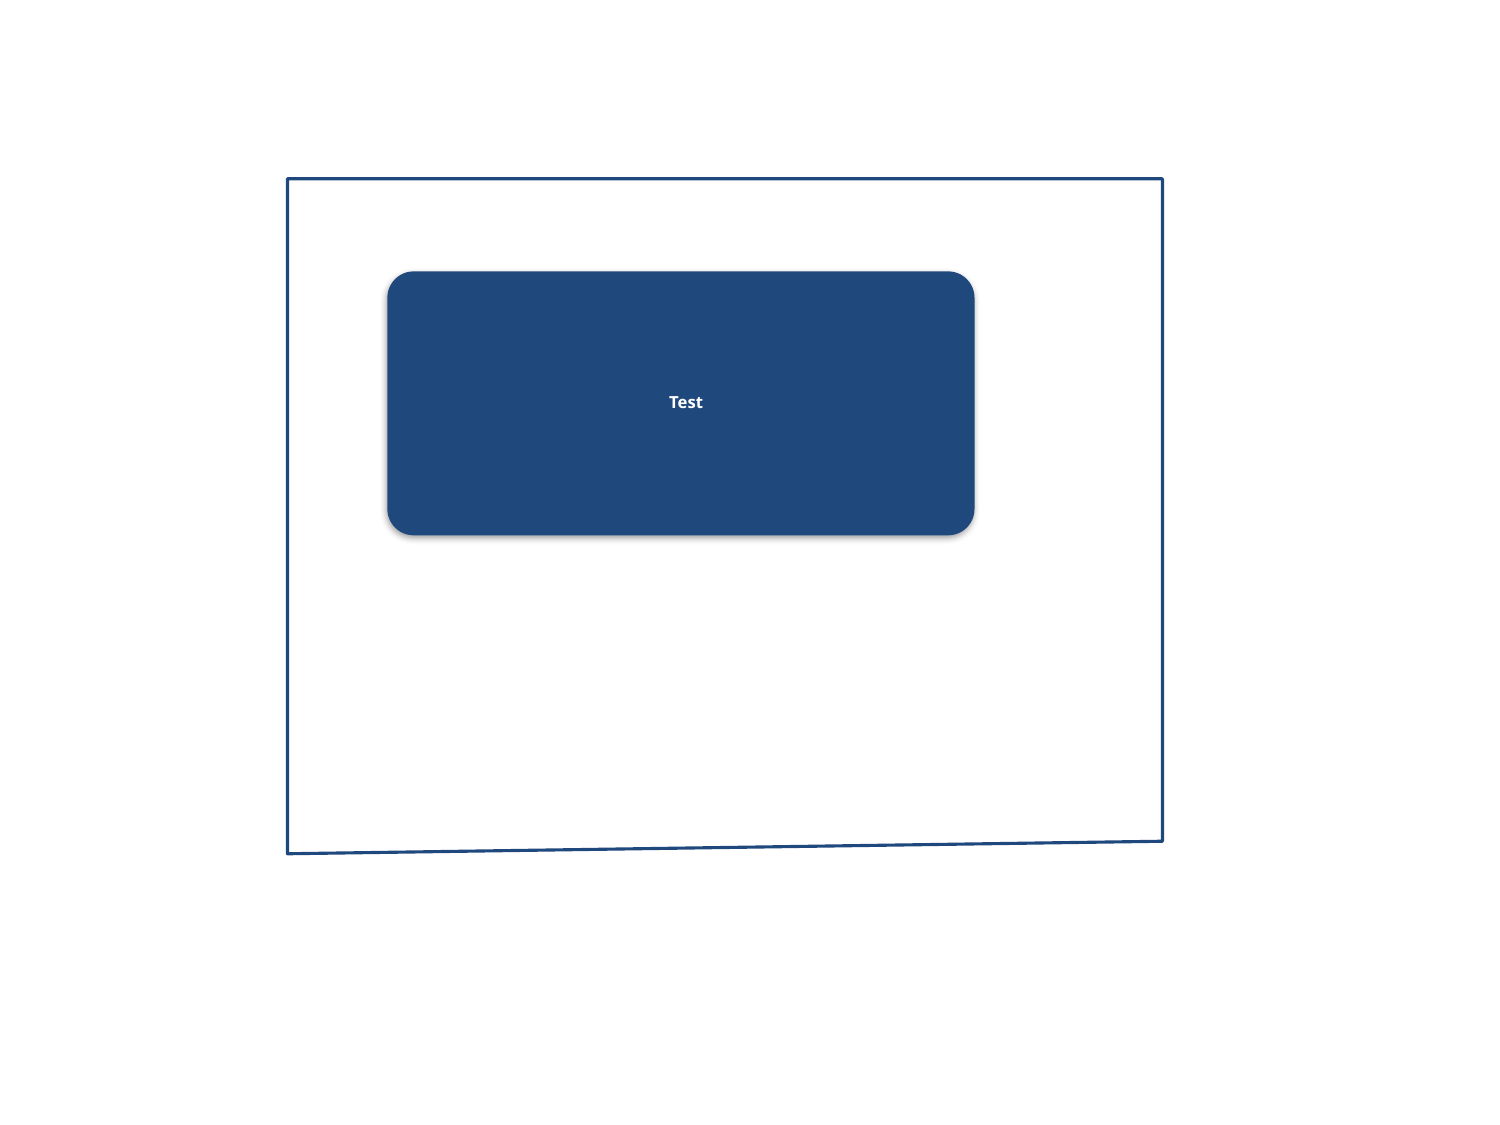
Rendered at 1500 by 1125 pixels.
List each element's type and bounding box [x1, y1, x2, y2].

text_box [287, 162, 1163, 854]
